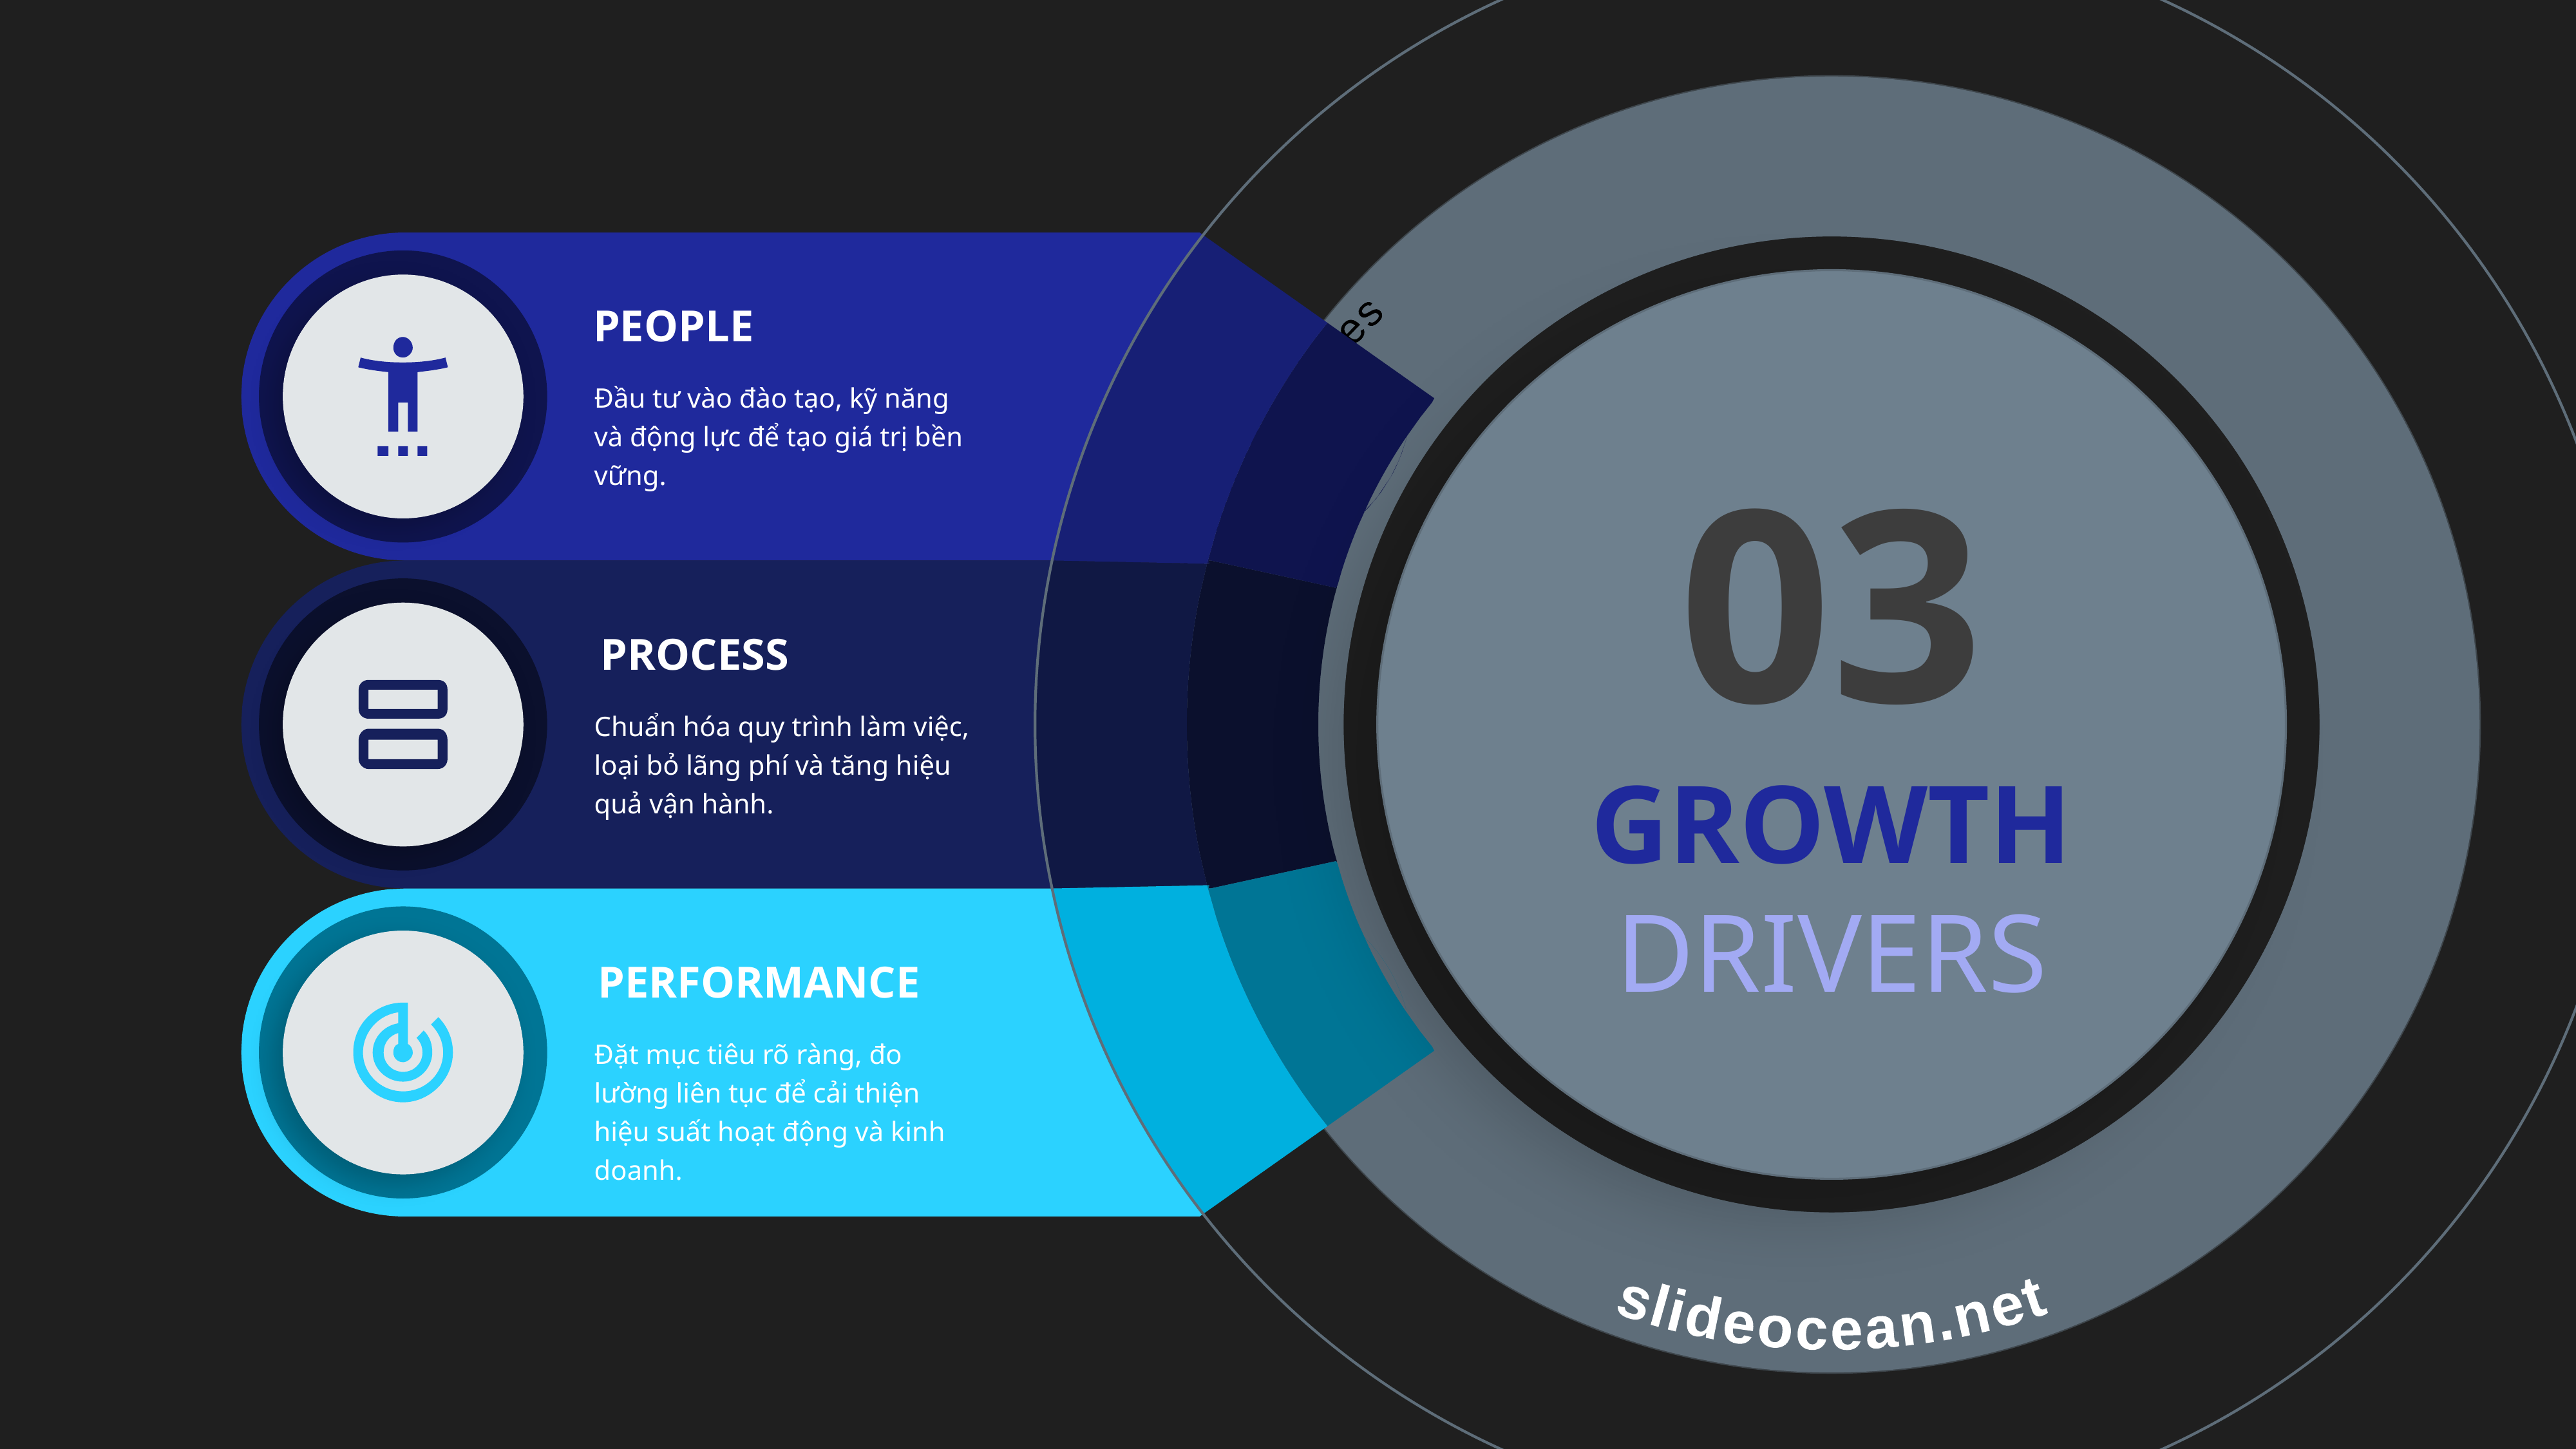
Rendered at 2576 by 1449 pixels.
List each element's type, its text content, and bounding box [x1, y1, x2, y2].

text_box [358, 357, 448, 432]
text_box 03 GROWTH DRIVERS [1581, 430, 2082, 1019]
text_box [258, 249, 549, 544]
text_box [281, 929, 525, 1176]
text_box [353, 1002, 453, 1103]
text_box Chuẩn hóa quy trình làm việc, loại bỏ lãng phí và tăng hiệu quả vận hành. [585, 698, 983, 824]
text_box [393, 337, 413, 358]
text_box [240, 231, 1202, 560]
text_box [240, 887, 1202, 1218]
text_box [281, 601, 525, 848]
text_box [398, 446, 408, 456]
text_box [1034, 0, 2576, 1449]
text_box [281, 273, 525, 520]
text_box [358, 679, 448, 770]
text_box [240, 559, 1051, 889]
text_box [258, 577, 549, 872]
text_box [258, 905, 549, 1200]
text_box PROCESS [600, 627, 790, 679]
text_box Đặt mục tiêu rõ ràng, đo lường liên tục để cải thiện hiệu suất hoạt động và kinh doanh. [585, 1026, 983, 1191]
text_box [417, 446, 428, 456]
text_box Đầu tư vào đào tạo, kỹ năng và động lực để tạo giá trị bền vững. [585, 370, 983, 496]
text_box PEOPLE [593, 298, 755, 351]
text_box PERFORMANCE [598, 954, 921, 1007]
text_box [377, 446, 389, 456]
